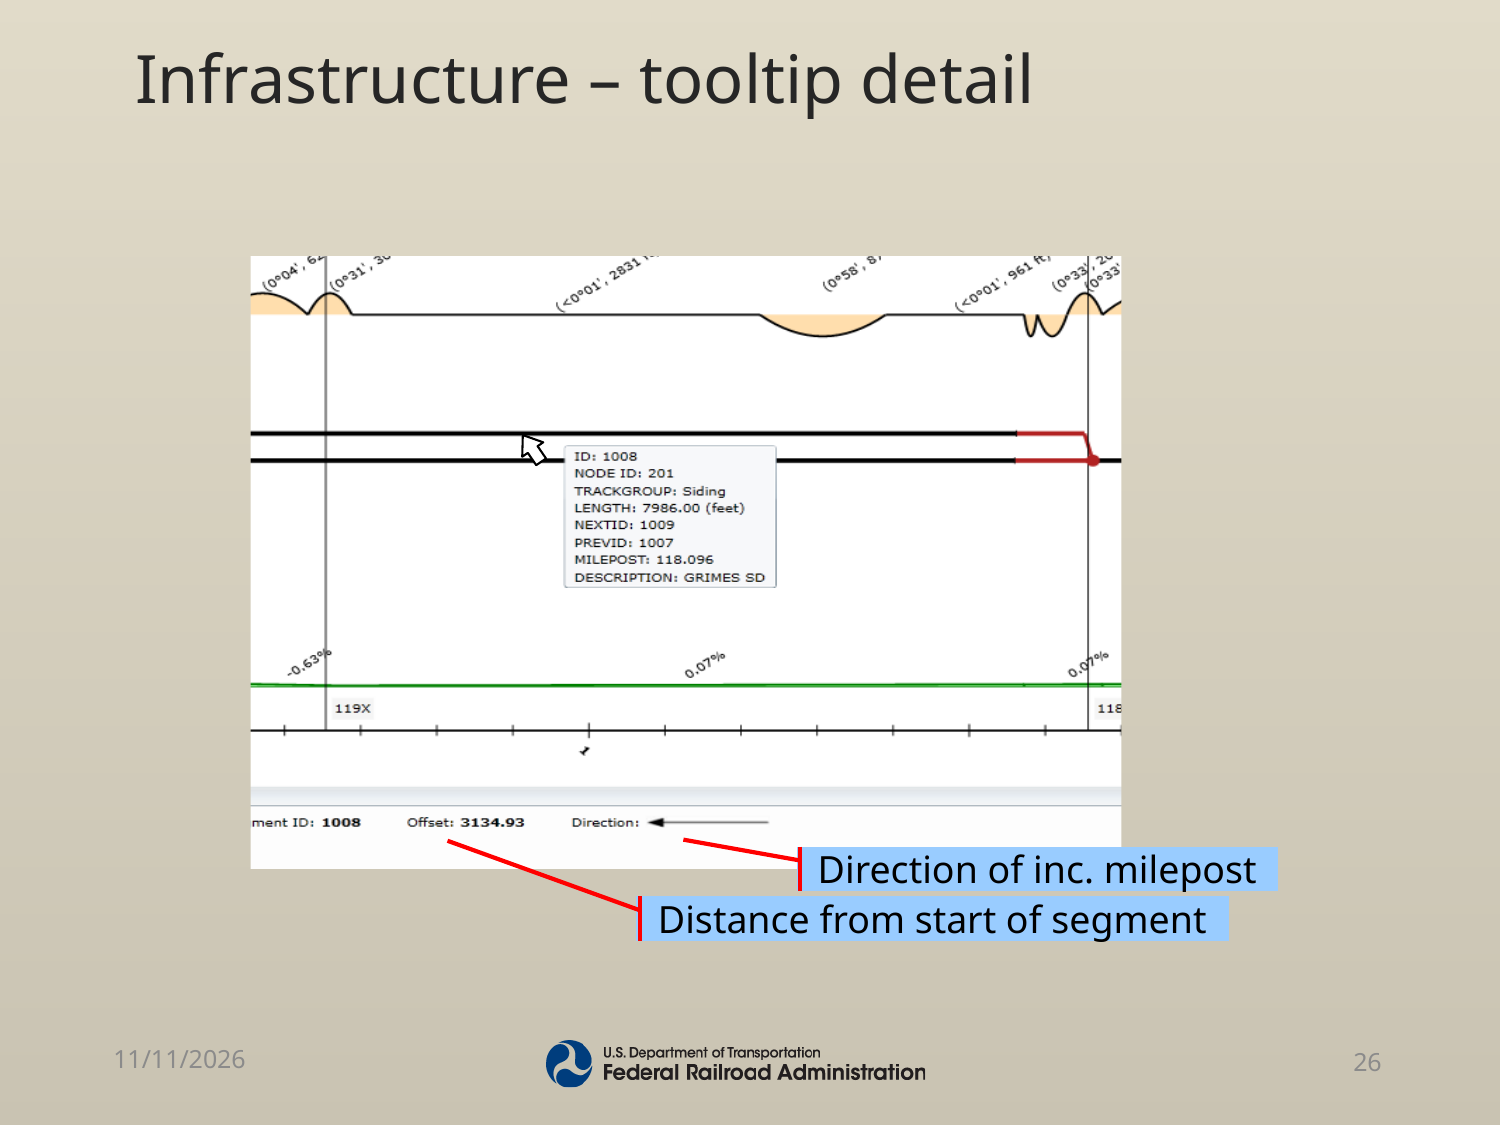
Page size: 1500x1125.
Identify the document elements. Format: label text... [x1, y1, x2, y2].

text_box Distance from start of segment [636, 896, 1229, 941]
slide_number 26 [1059, 1033, 1397, 1094]
title Infrastructure – tooltip detail [120, 20, 1380, 145]
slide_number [98, 1030, 436, 1091]
picture [250, 255, 1122, 869]
text_box Direction of inc. milepost [1161, 847, 1278, 891]
picture [526, 1035, 926, 1088]
